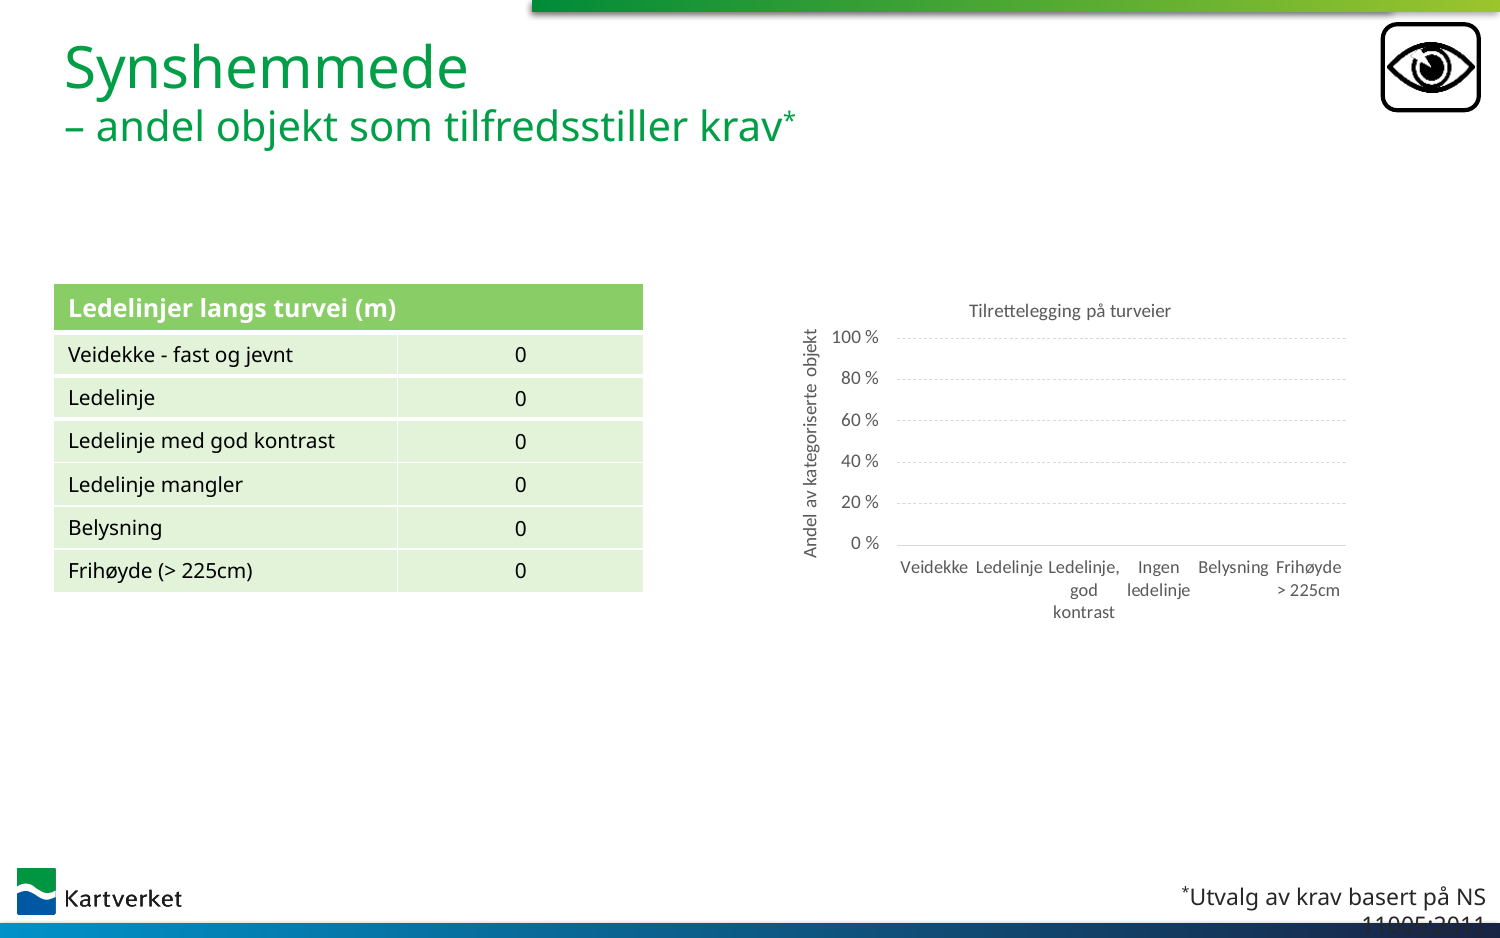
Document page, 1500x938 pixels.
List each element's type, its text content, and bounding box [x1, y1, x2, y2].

table_cell Belysning [54, 507, 397, 548]
picture [791, 291, 1349, 630]
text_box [1382, 24, 1480, 111]
table_cell 0 [398, 550, 643, 592]
table_cell 0 [398, 335, 643, 374]
table_cell Ledelinje mangler [54, 463, 397, 505]
table_cell 0 [398, 421, 643, 462]
table_header Ledelinjer langs turvei (m) [54, 284, 643, 330]
table_cell Frihøyde (> 225cm) [54, 550, 397, 592]
table_cell 0 [398, 378, 643, 417]
text_box Synshemmede – andel objekt som tilfredsstiller krav* [49, 24, 1431, 158]
table_cell 0 [398, 507, 643, 548]
table_cell Veidekke - fast og jevnt [54, 335, 397, 374]
table_cell Ledelinje med god kontrast [54, 421, 397, 462]
table_cell 0 [398, 463, 643, 505]
table_cell Ledelinje [54, 378, 397, 417]
text_box *Utvalg av krav basert på NS 11005:2011 [1068, 873, 1500, 938]
